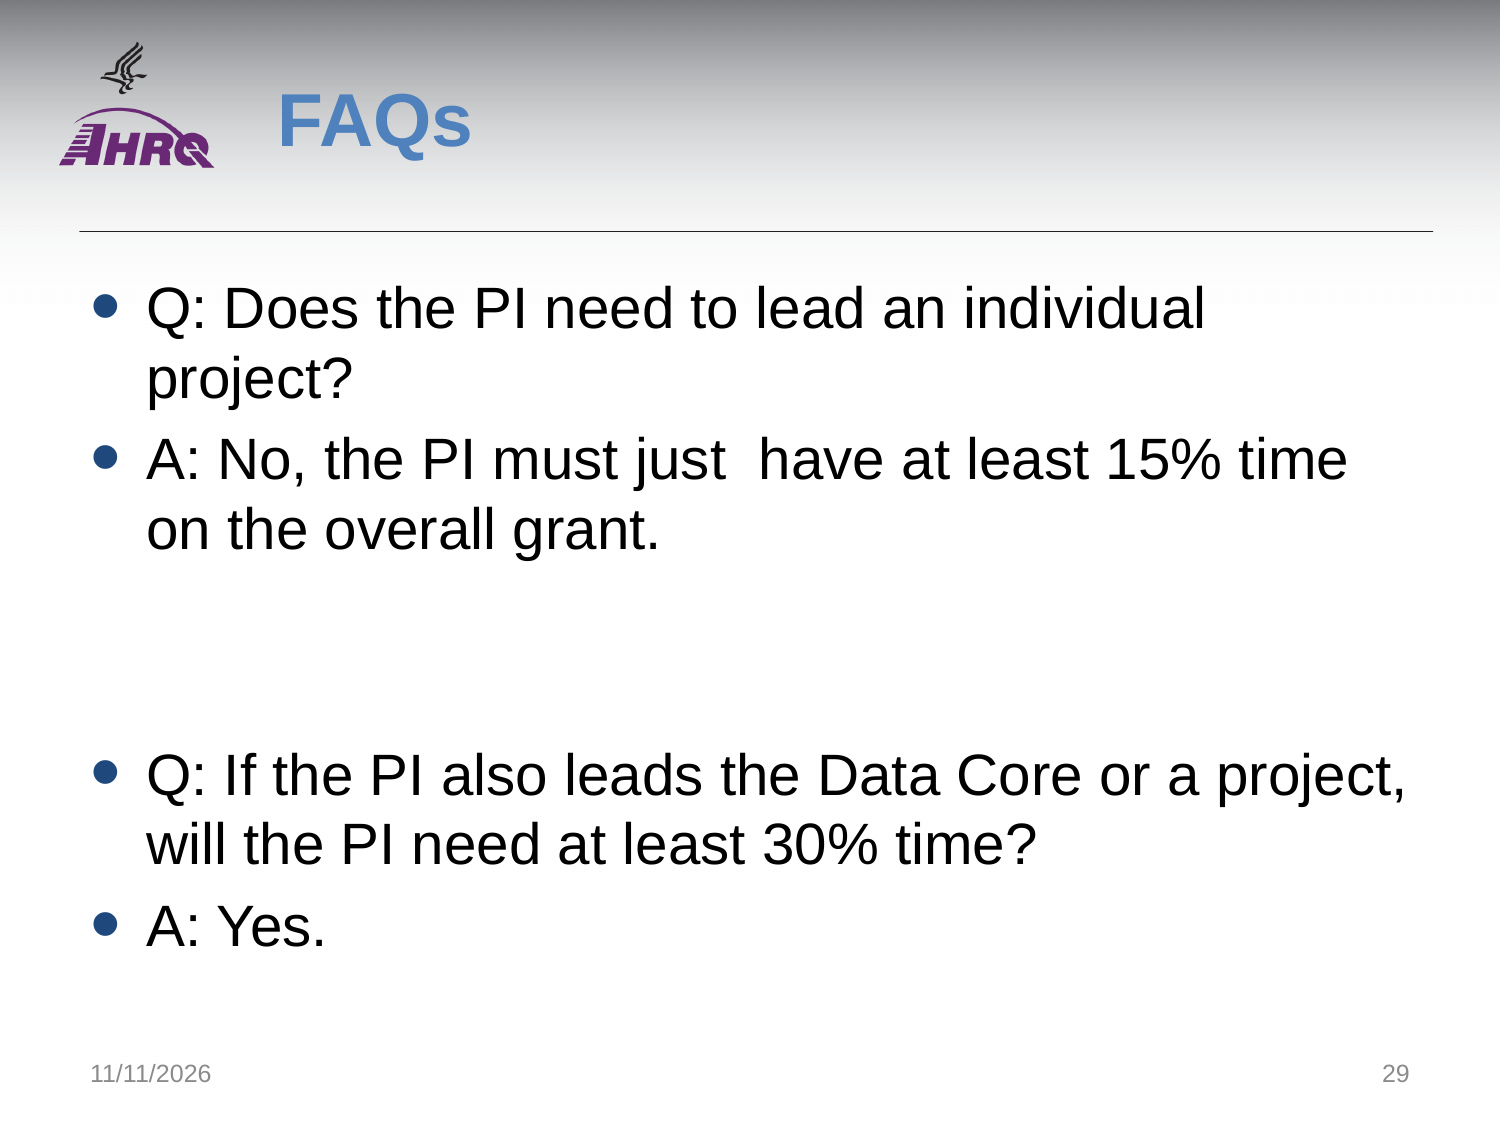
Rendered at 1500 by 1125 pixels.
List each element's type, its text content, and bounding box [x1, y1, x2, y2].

slide_number 29 [1074, 1042, 1425, 1103]
list Q: Does the PI need to lead an individual project? A: No, the PI must just have at least 15% time on the overall grant. Q: If the PI also leads the Data Core or a project, will the PI need at least 30% time? A: Yes. [75, 262, 1425, 1005]
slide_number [75, 1042, 425, 1103]
title FAQs [262, 45, 1425, 188]
picture [0, 0, 1500, 1125]
